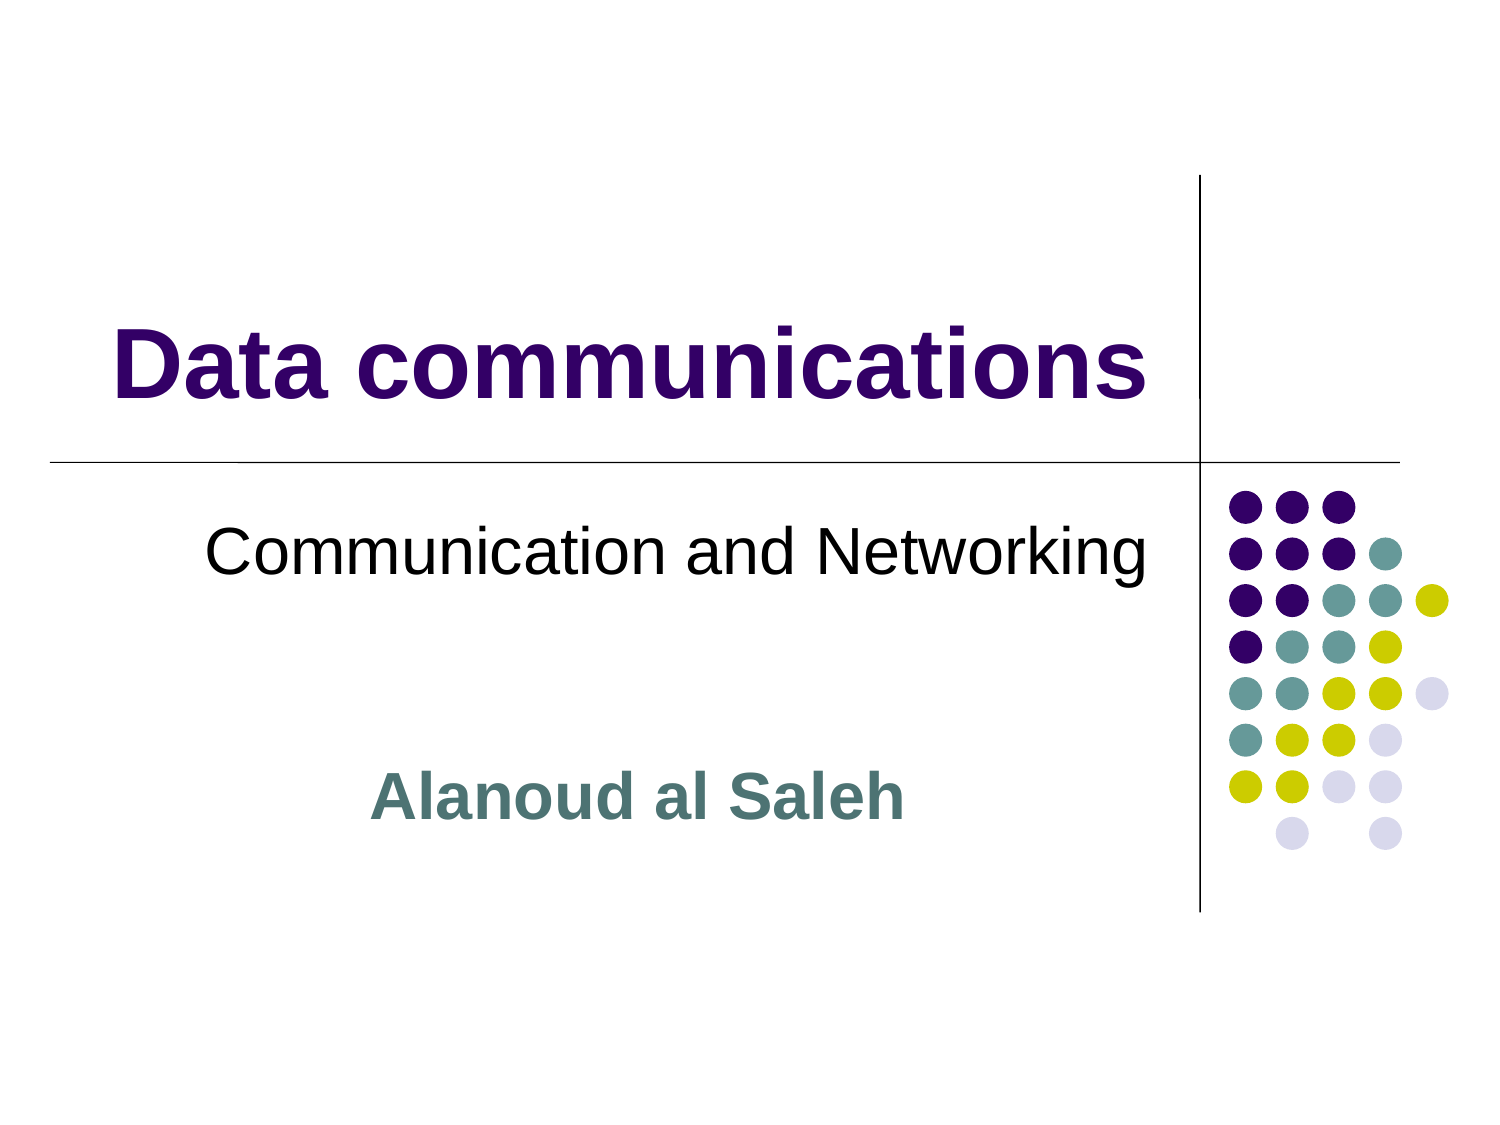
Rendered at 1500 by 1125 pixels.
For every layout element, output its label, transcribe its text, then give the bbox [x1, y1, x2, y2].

text_box Alanoud al Saleh [323, 690, 953, 895]
title Data communications [51, 76, 1165, 427]
subtitle Communication and Networking [139, 499, 1165, 888]
